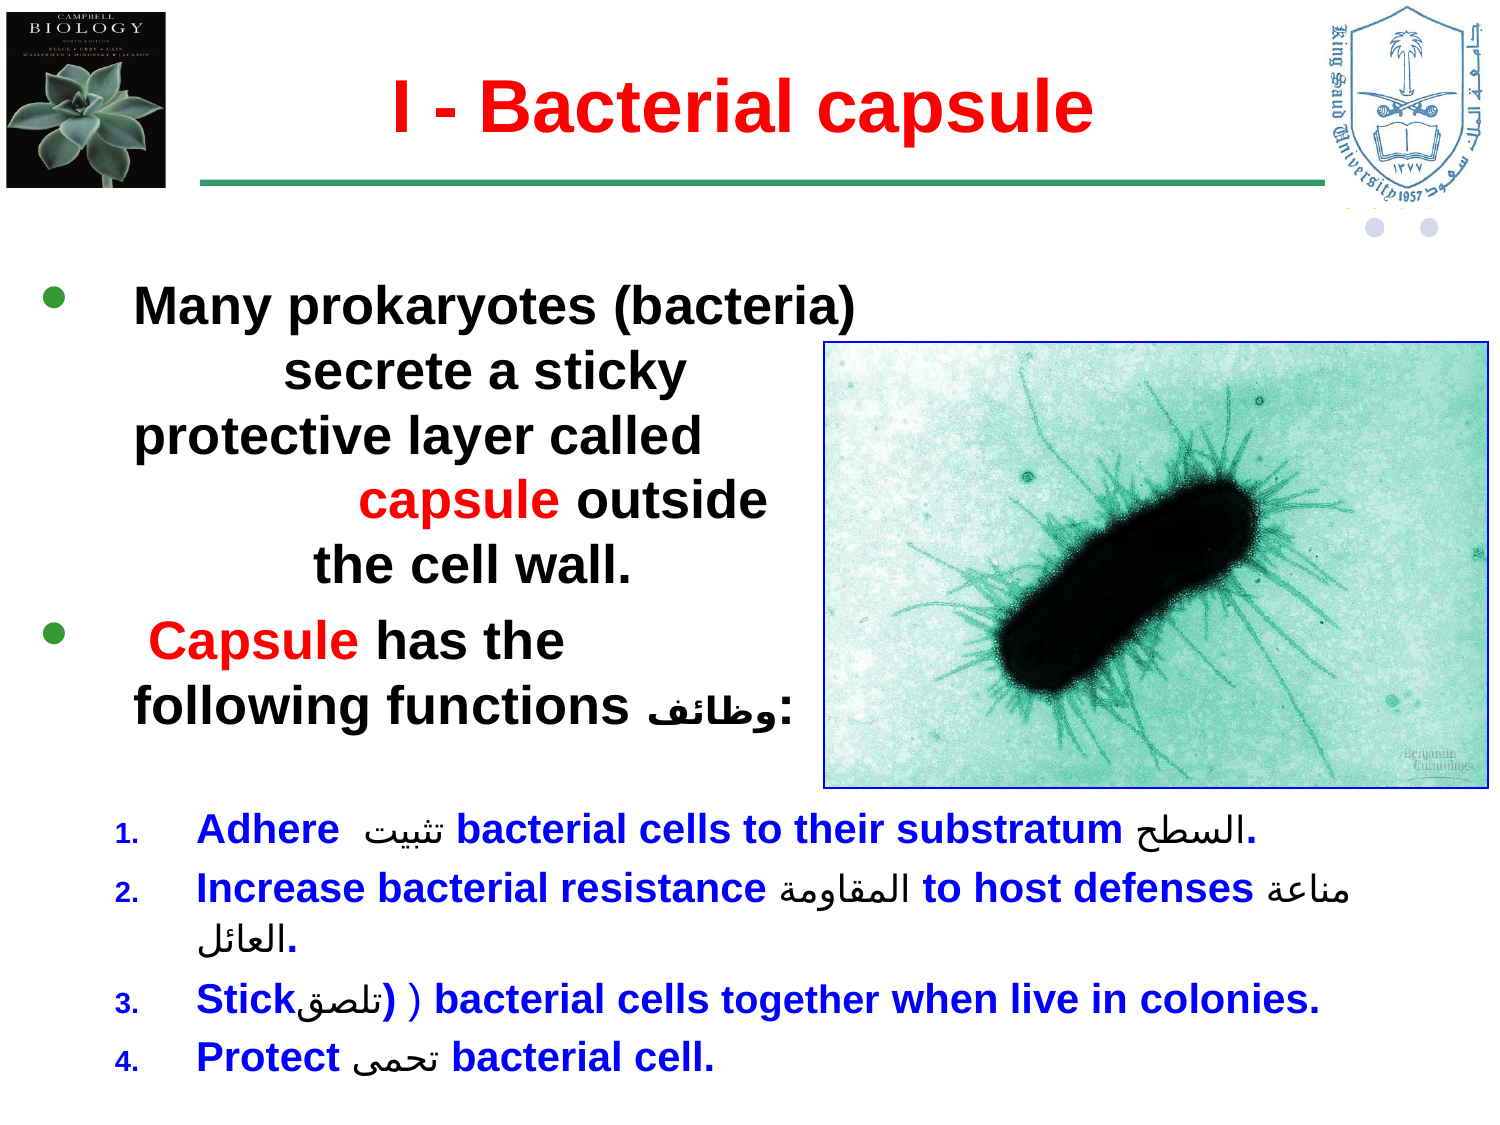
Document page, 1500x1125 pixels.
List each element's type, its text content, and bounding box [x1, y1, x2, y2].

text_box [5, 0, 1488, 209]
picture [824, 342, 1488, 788]
list Many prokaryotes (bacteria) secrete a sticky protective layer called capsule outside the cell wall. Capsule has the following functions وظائف: Adhere تثبيت bacterial cells to their substratum السطح. Increase bacterial resistance المقاومة to host defenses مناعة العائل. Stickتلصق) ) bacterial cells together when live in colonies. Protect تحمى bacterial cell. [24, 262, 1475, 1088]
